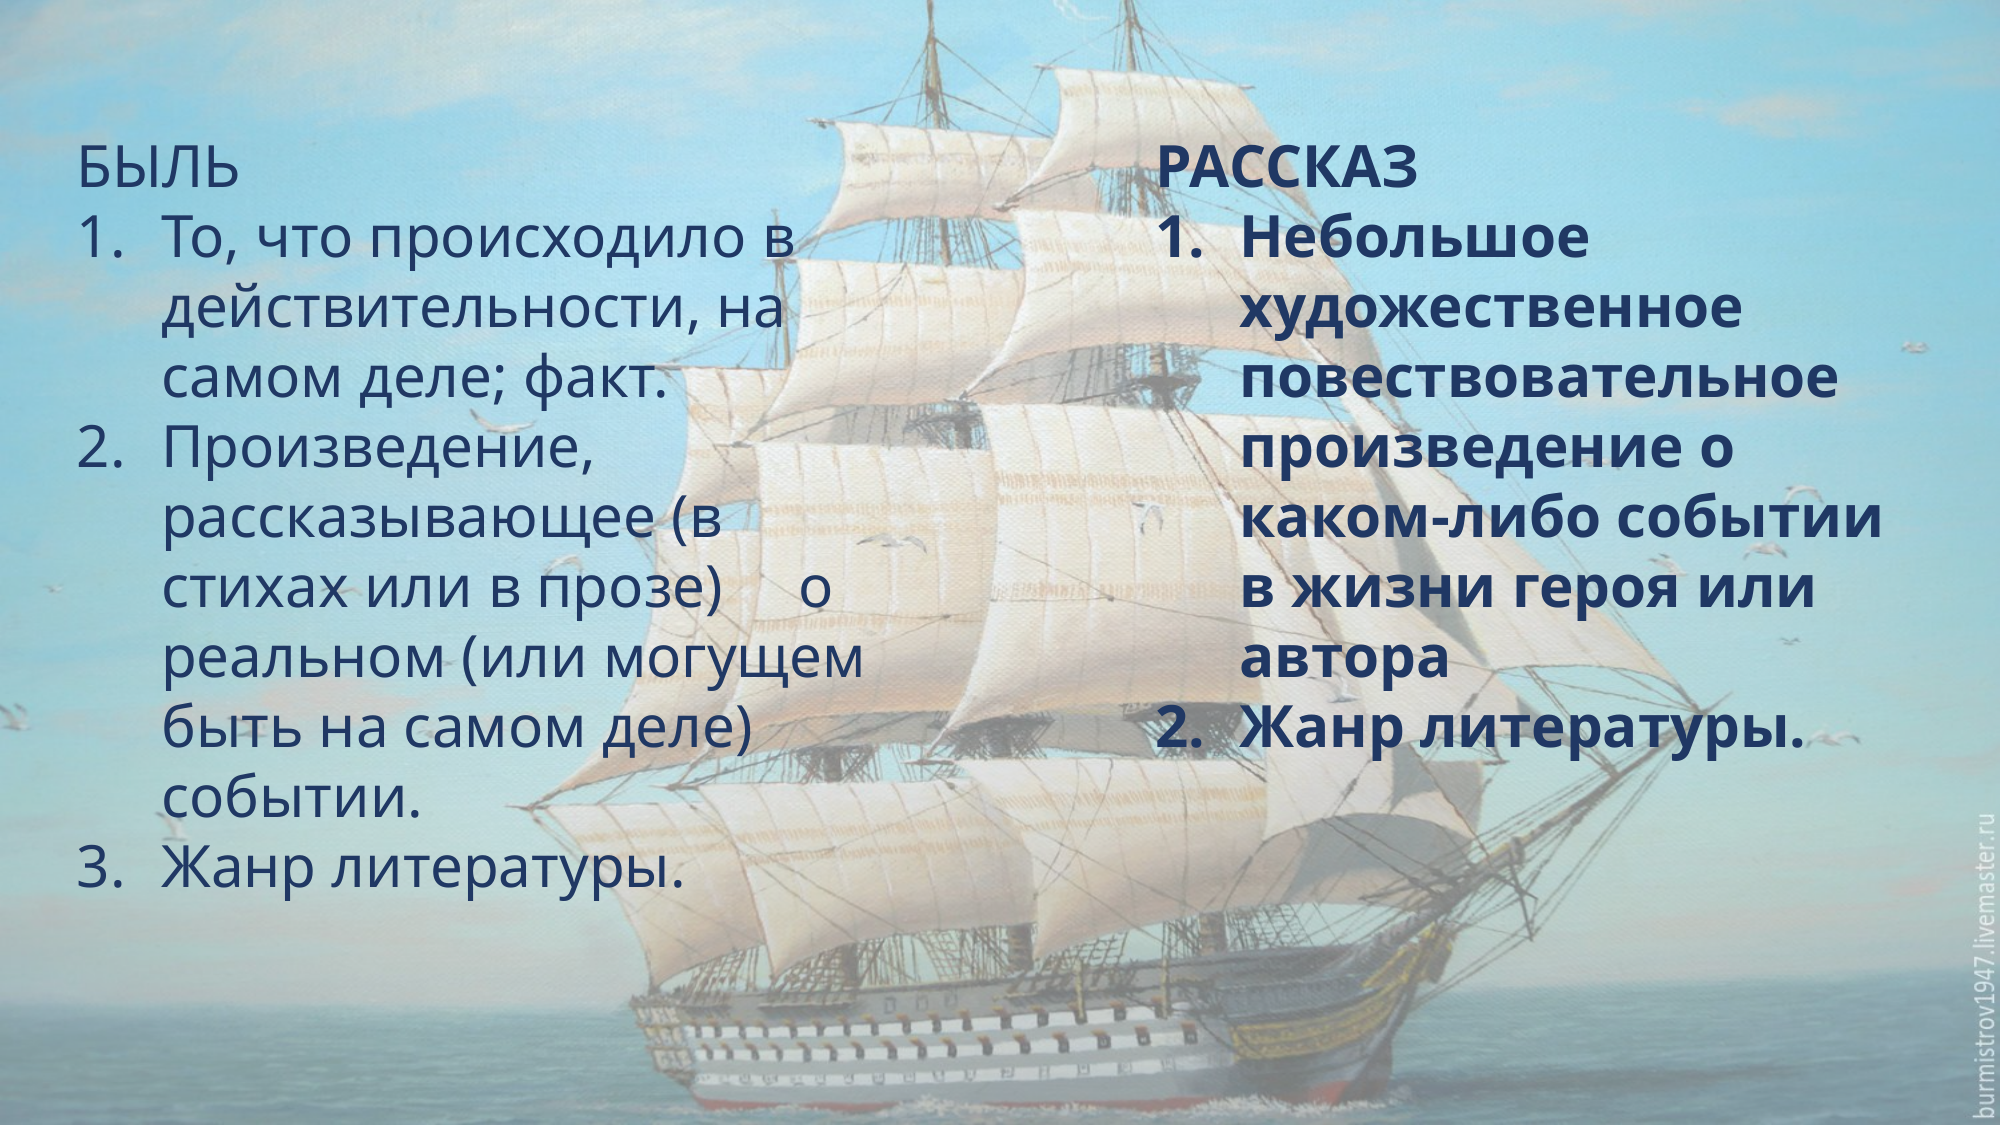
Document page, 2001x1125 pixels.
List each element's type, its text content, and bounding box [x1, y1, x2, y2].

text_box РАССКАЗ Небольшое художественное повествовательное произведение о каком-либо событии в жизни героя или автора Жанр литературы. [1140, 121, 1932, 767]
text_box БЫЛЬ То, что происходило в действительности, на самом деле; факт. Произведение, рассказывающее (в стихах или в прозе) о реальном (или могущем быть на самом деле) событии. Жанр литературы. [62, 121, 931, 907]
